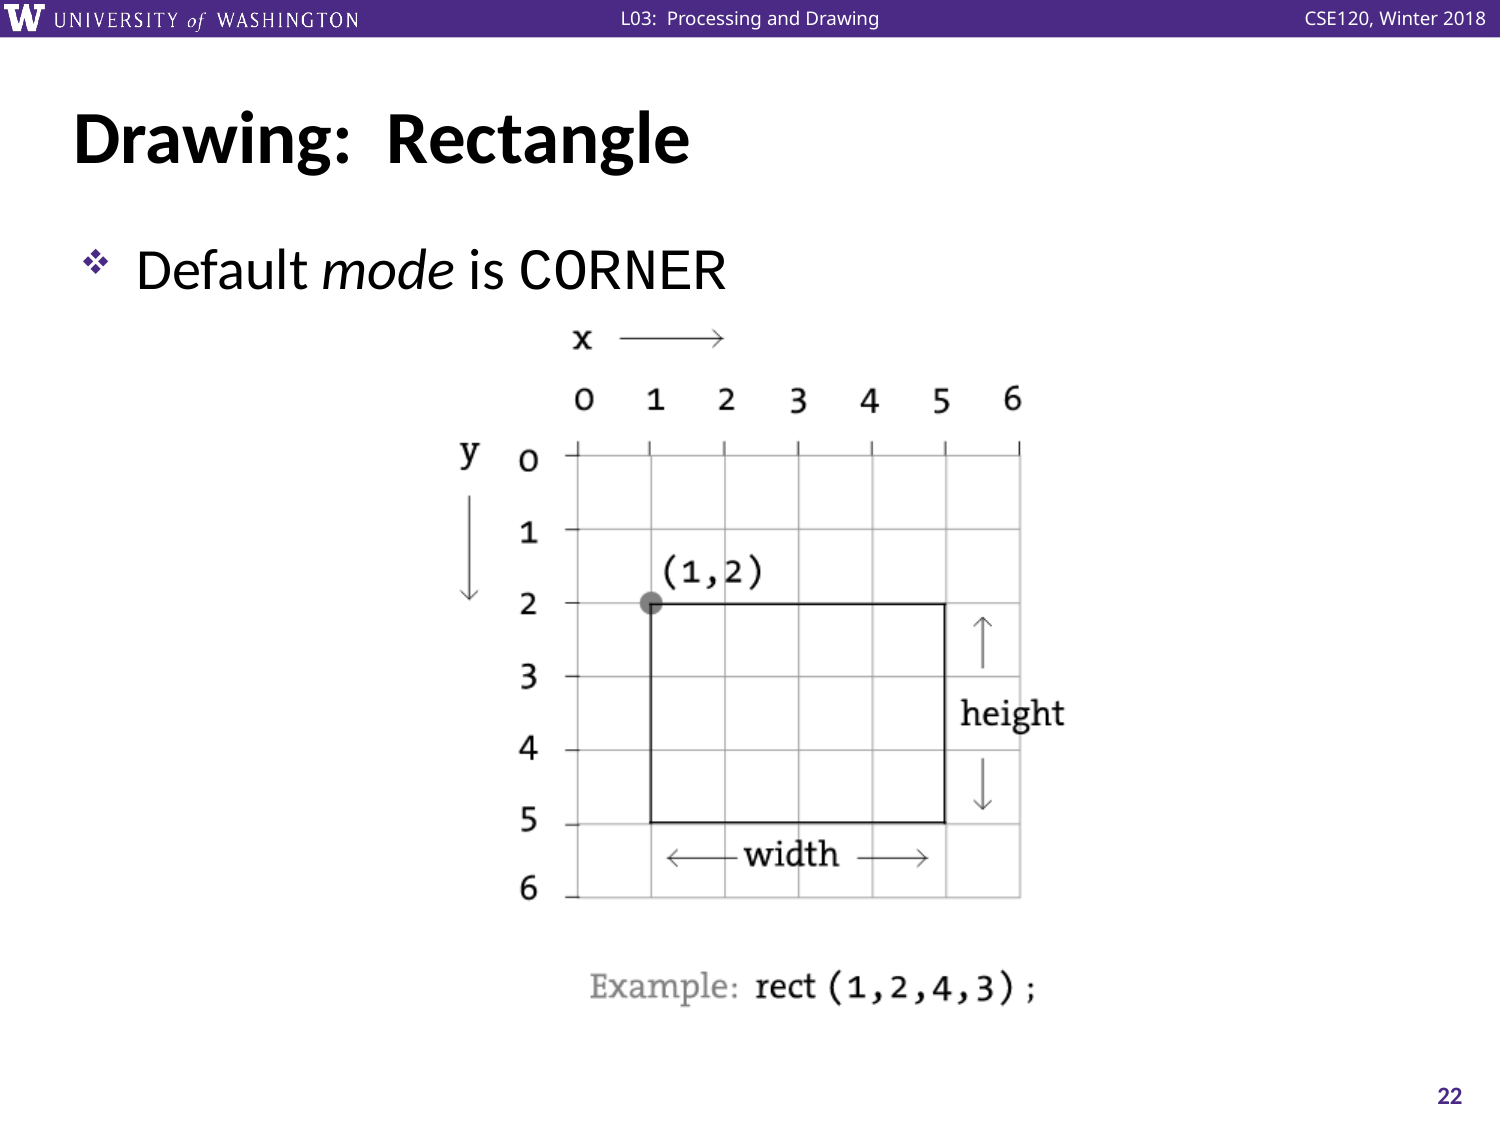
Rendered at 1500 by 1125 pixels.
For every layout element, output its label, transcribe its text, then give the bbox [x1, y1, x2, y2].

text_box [523, 236, 1440, 1043]
slide_number 22 [1400, 1065, 1500, 1125]
list Default mode is CORNER [64, 223, 1438, 1040]
picture [403, 299, 1097, 1045]
picture [4, 4, 358, 32]
title Drawing: Rectangle [58, 71, 1438, 197]
